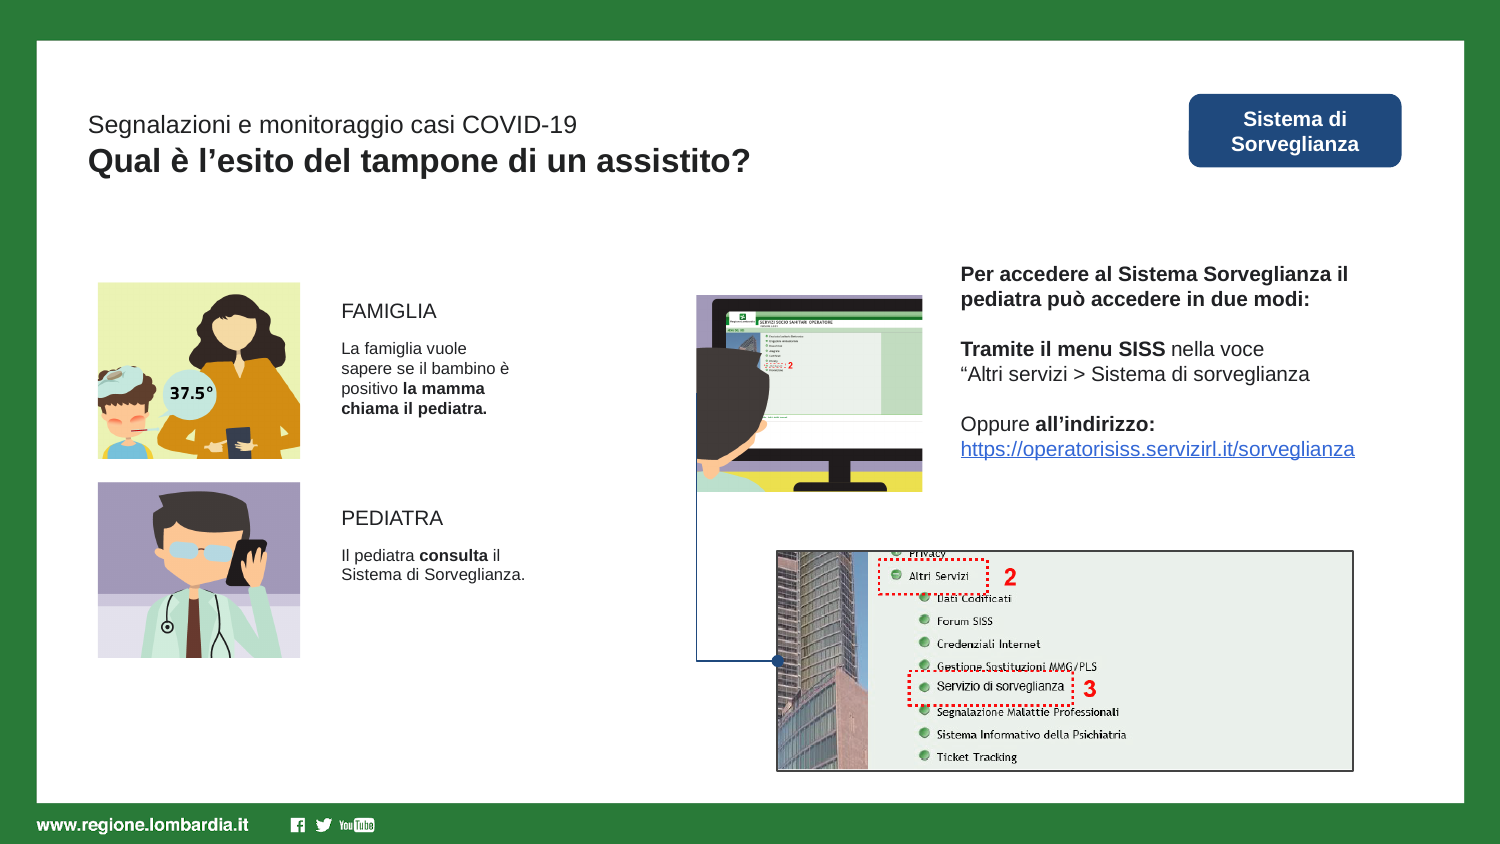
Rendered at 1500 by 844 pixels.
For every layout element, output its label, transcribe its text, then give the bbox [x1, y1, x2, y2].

text_box PEDIATRA Il pediatra consulta il Sistema di Sorveglianza. [326, 489, 554, 634]
text_box FAMIGLIA La famiglia vuole sapere se il bambino è positivo la mamma chiama il pediatra. [326, 282, 534, 378]
text_box Per accedere al Sistema Sorveglianza il pediatra può accedere in due modi: Tramite il menu SISS nella voce “Altri servizi > Sistema di sorveglianza Oppure all’indirizzo: https://operatorisiss.servizirl.it/sorveglianza [945, 245, 1402, 542]
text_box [696, 393, 778, 662]
text_box Sistema di Sorveglianza [1188, 93, 1402, 168]
text_box Segnalazioni e monitoraggio casi COVID-19 Qual è l’esito del tampone di un assistito? [72, 93, 980, 189]
picture [0, 0, 1500, 844]
